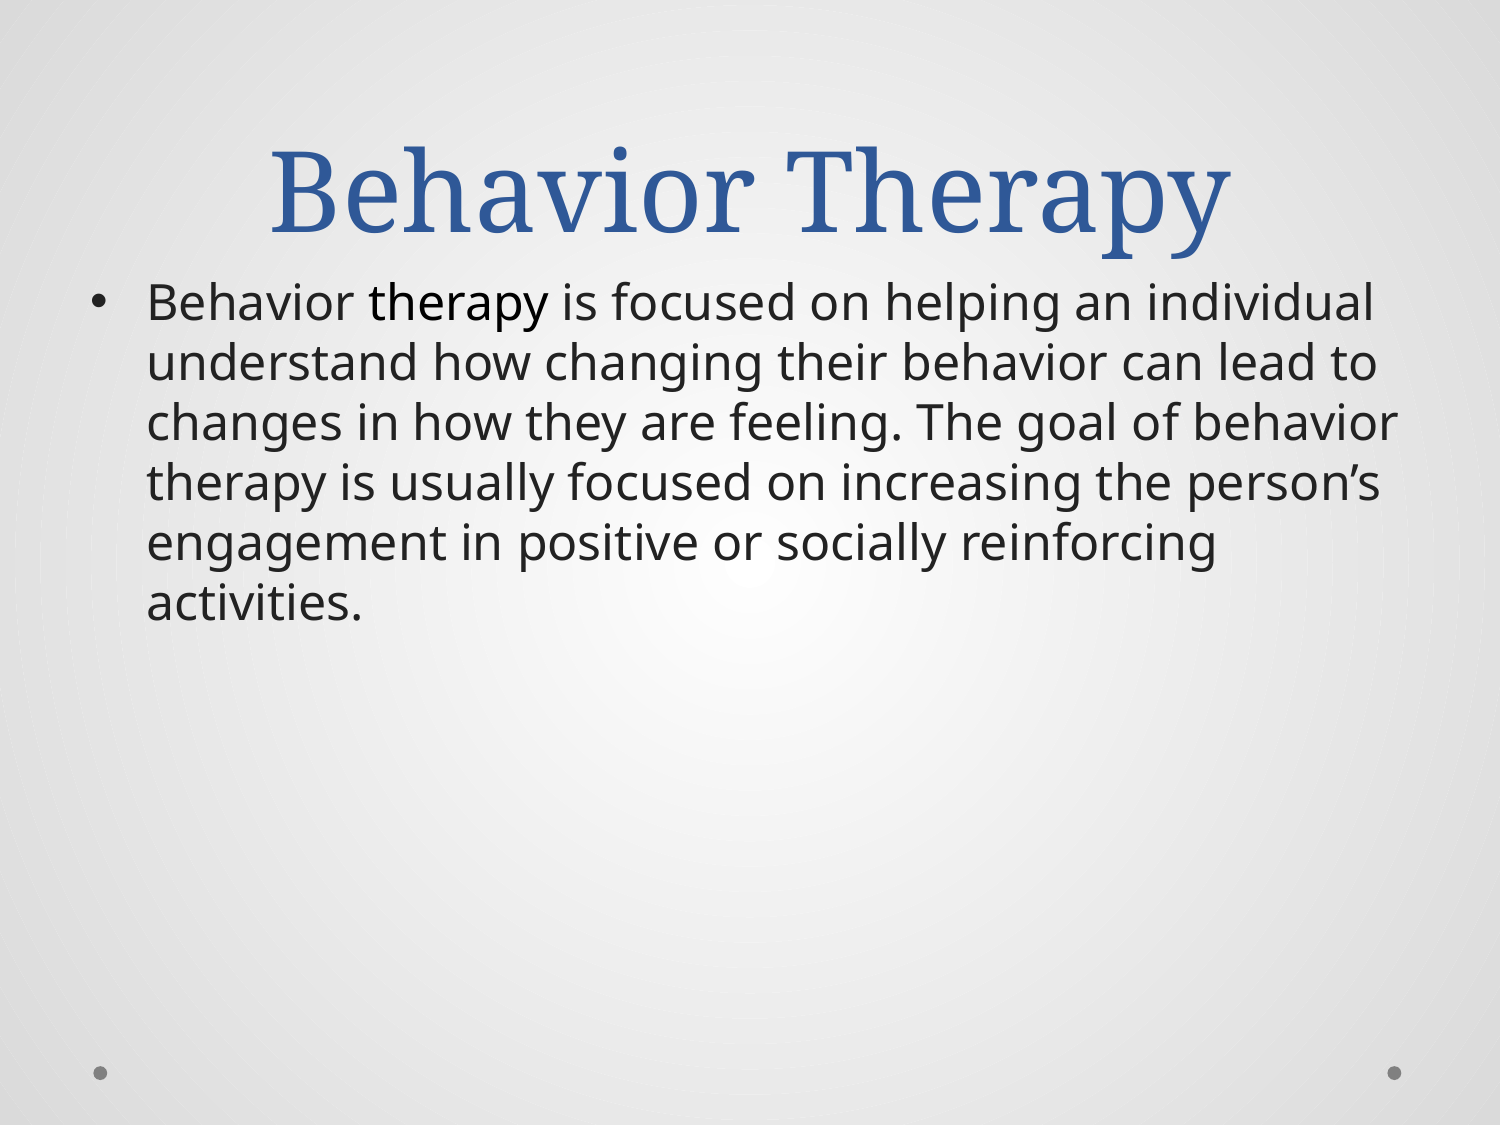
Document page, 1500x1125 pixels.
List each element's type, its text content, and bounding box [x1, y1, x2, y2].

list Behavior therapy is focused on helping an individual understand how changing their behavior can lead to changes in how they are feeling. The goal of behavior therapy is usually focused on increasing the person’s engagement in positive or socially reinforcing activities. [75, 262, 1425, 1005]
title Behavior Therapy [75, 0, 1425, 262]
